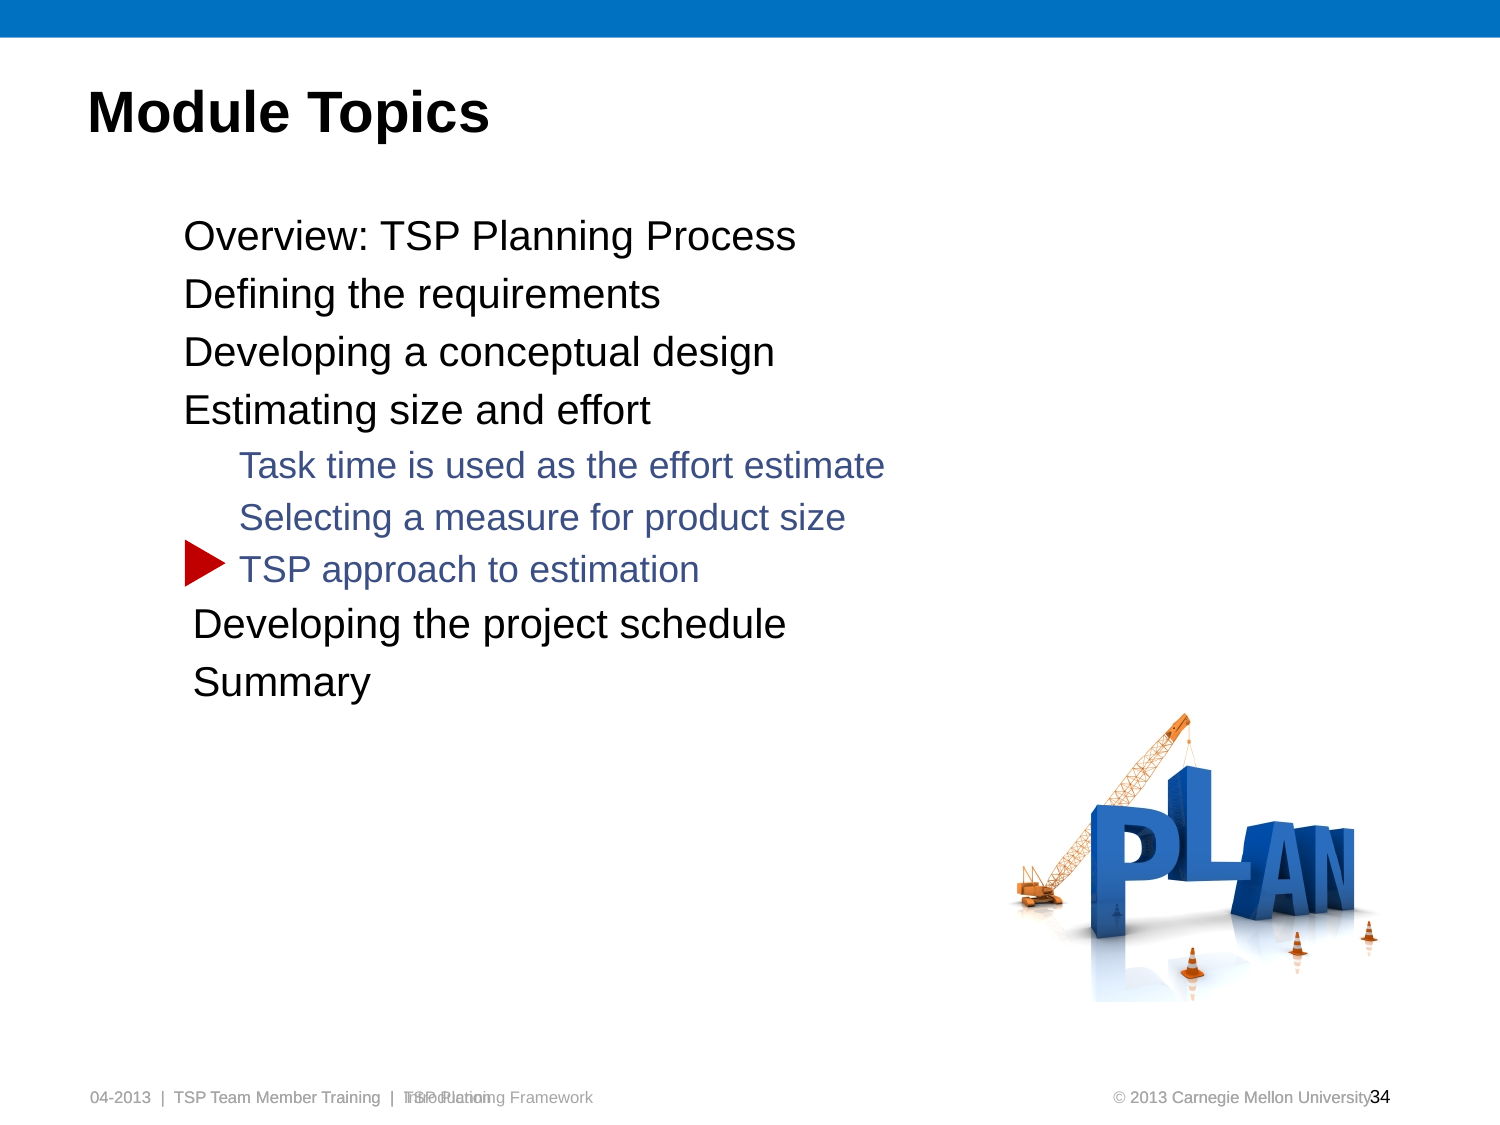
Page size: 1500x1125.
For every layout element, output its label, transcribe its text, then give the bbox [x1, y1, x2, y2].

picture [999, 707, 1390, 1003]
text_box [184, 539, 226, 587]
title Module Topics [87, 87, 1439, 226]
list Overview: TSP Planning Process Defining the requirements Developing a conceptual design Estimating size and effort Task time is used as the effort estimate Selecting a measure for product size TSP approach to estimation Developing the project schedule Summary [183, 212, 1439, 1026]
